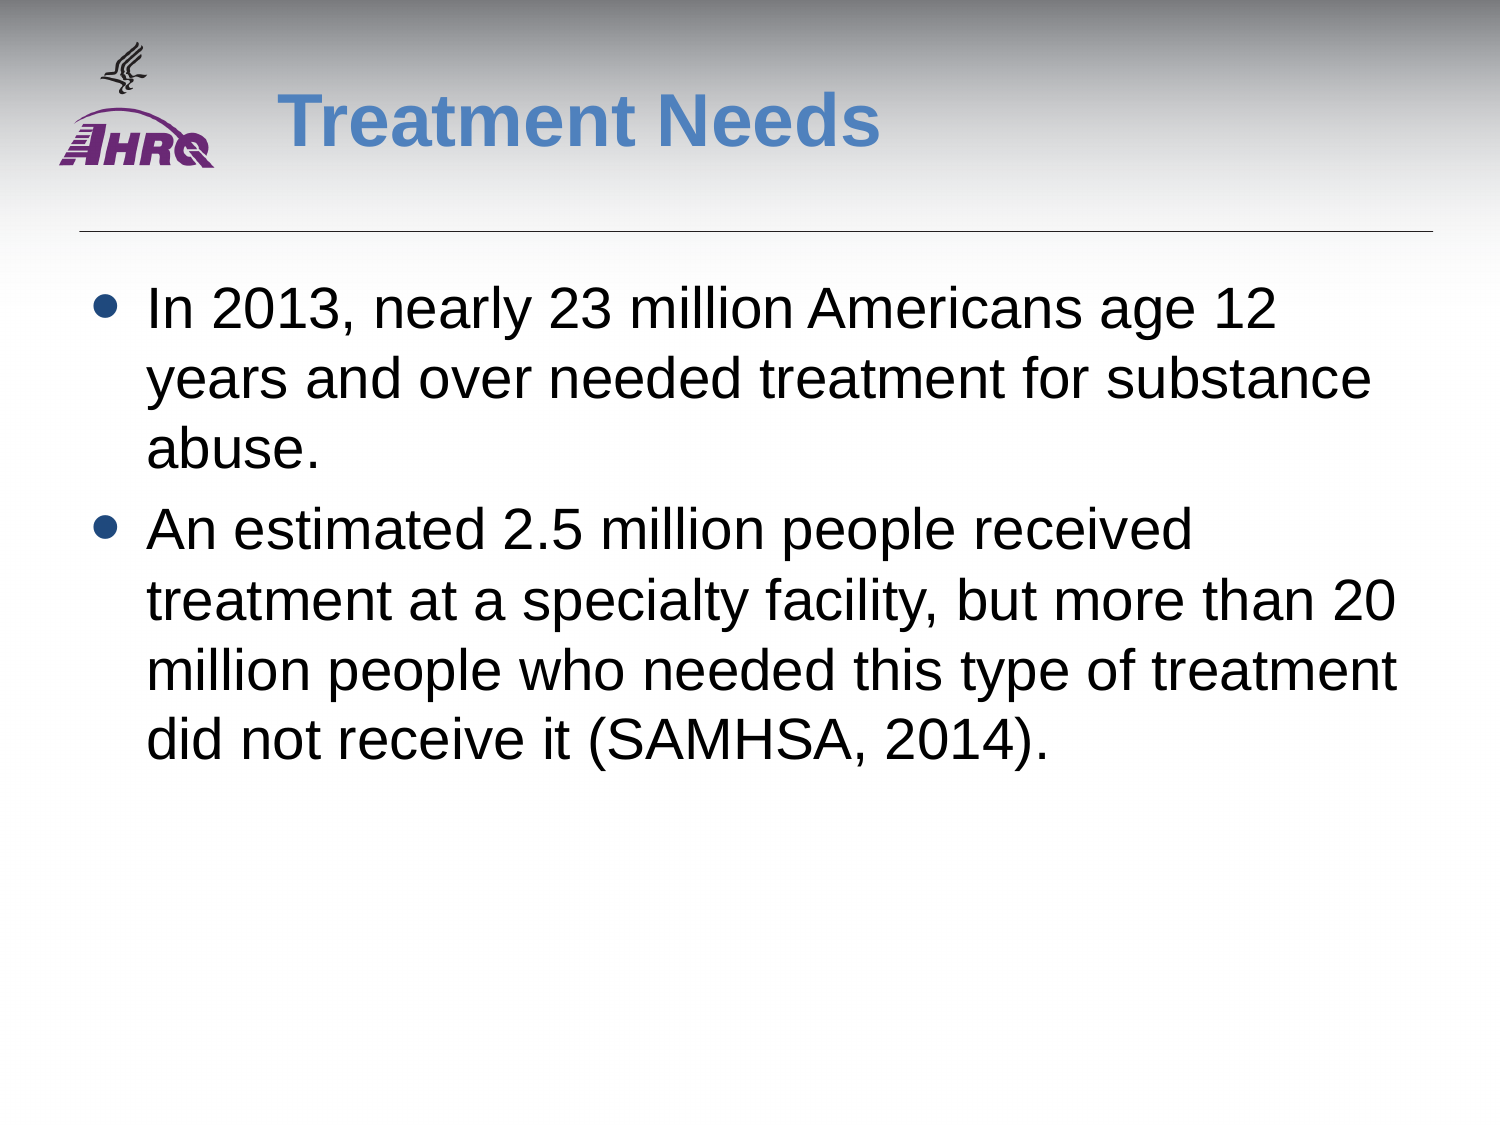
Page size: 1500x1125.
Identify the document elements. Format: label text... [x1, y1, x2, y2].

title Treatment Needs [262, 45, 1425, 188]
picture [0, 0, 1500, 1125]
list In 2013, nearly 23 million Americans age 12 years and over needed treatment for substance abuse. An estimated 2.5 million people received treatment at a specialty facility, but more than 20 million people who needed this type of treatment did not receive it (SAMHSA, 2014). [75, 262, 1425, 1005]
